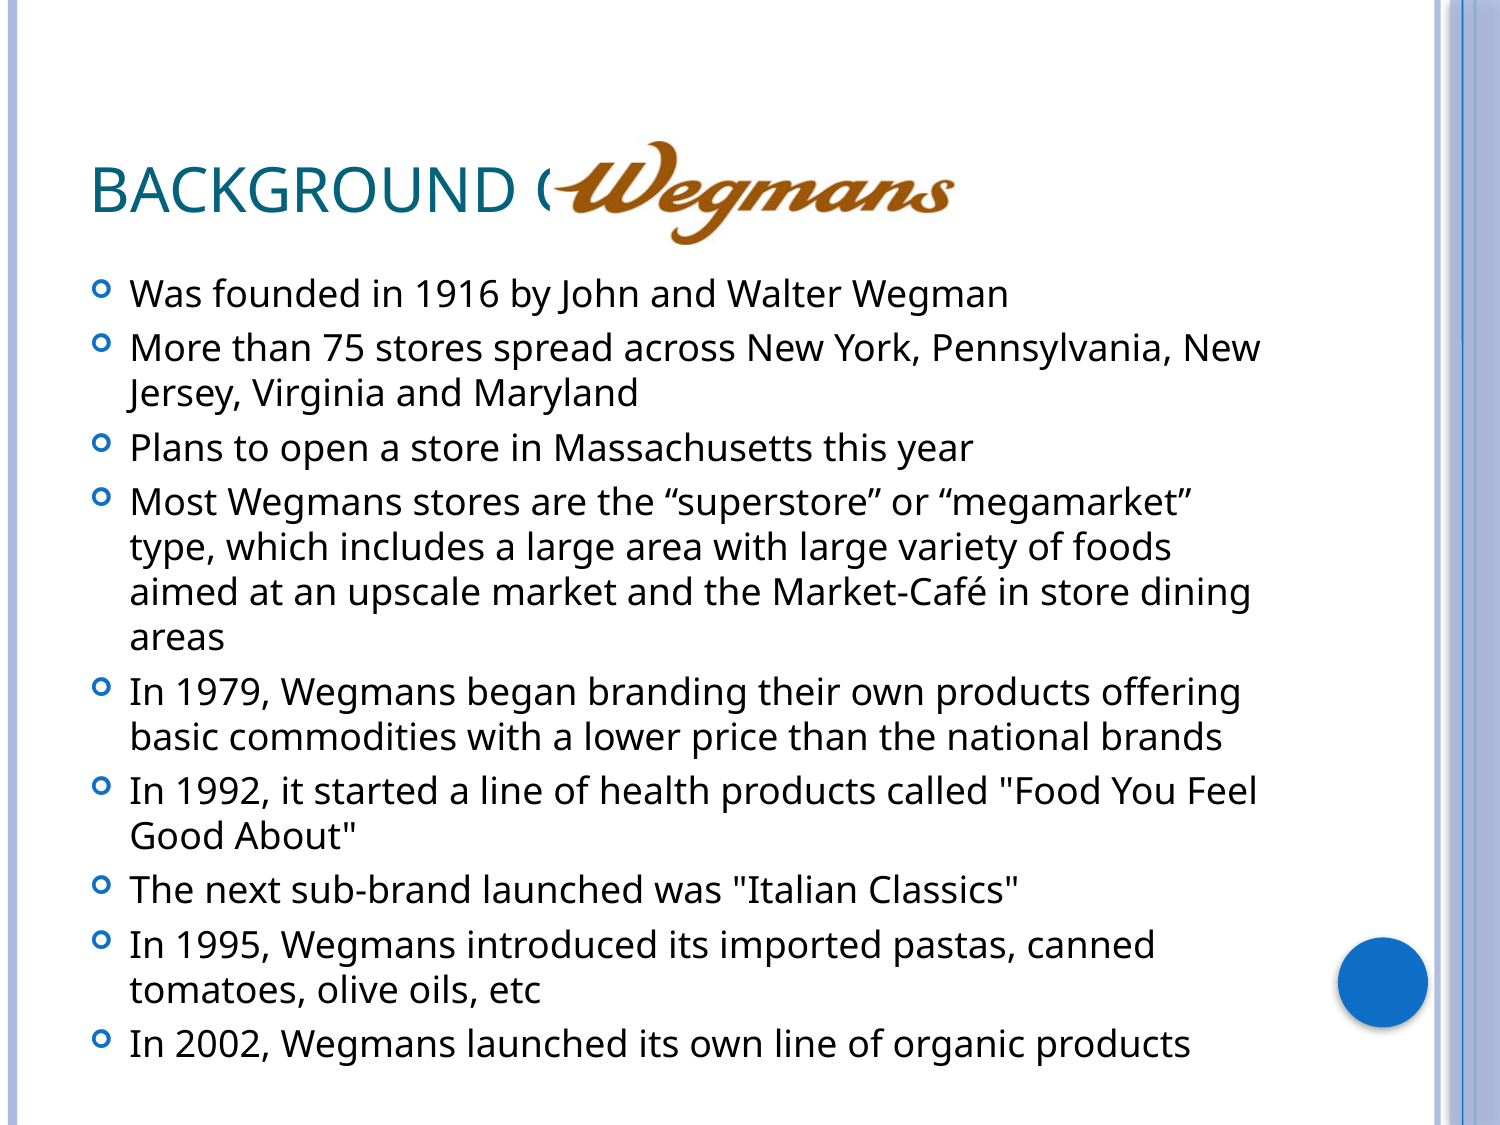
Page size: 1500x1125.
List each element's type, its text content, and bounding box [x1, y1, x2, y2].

list Was founded in 1916 by John and Walter Wegman More than 75 stores spread across New York, Pennsylvania, New Jersey, Virginia and Maryland Plans to open a store in Massachusetts this year Most Wegmans stores are the “superstore” or “megamarket” type, which includes a large area with large variety of foods aimed at an upscale market and the Market-Café in store dining areas In 1979, Wegmans began branding their own products offering basic commodities with a lower price than the national brands In 1992, it started a line of health products called "Food You Feel Good About" The next sub-brand launched was "Italian Classics" In 1995, Wegmans introduced its imported pastas, canned tomatoes, olive oils, etc In 2002, Wegmans launched its own line of organic products [75, 262, 1300, 1075]
picture [549, 136, 963, 248]
title Background on [75, 45, 1300, 233]
